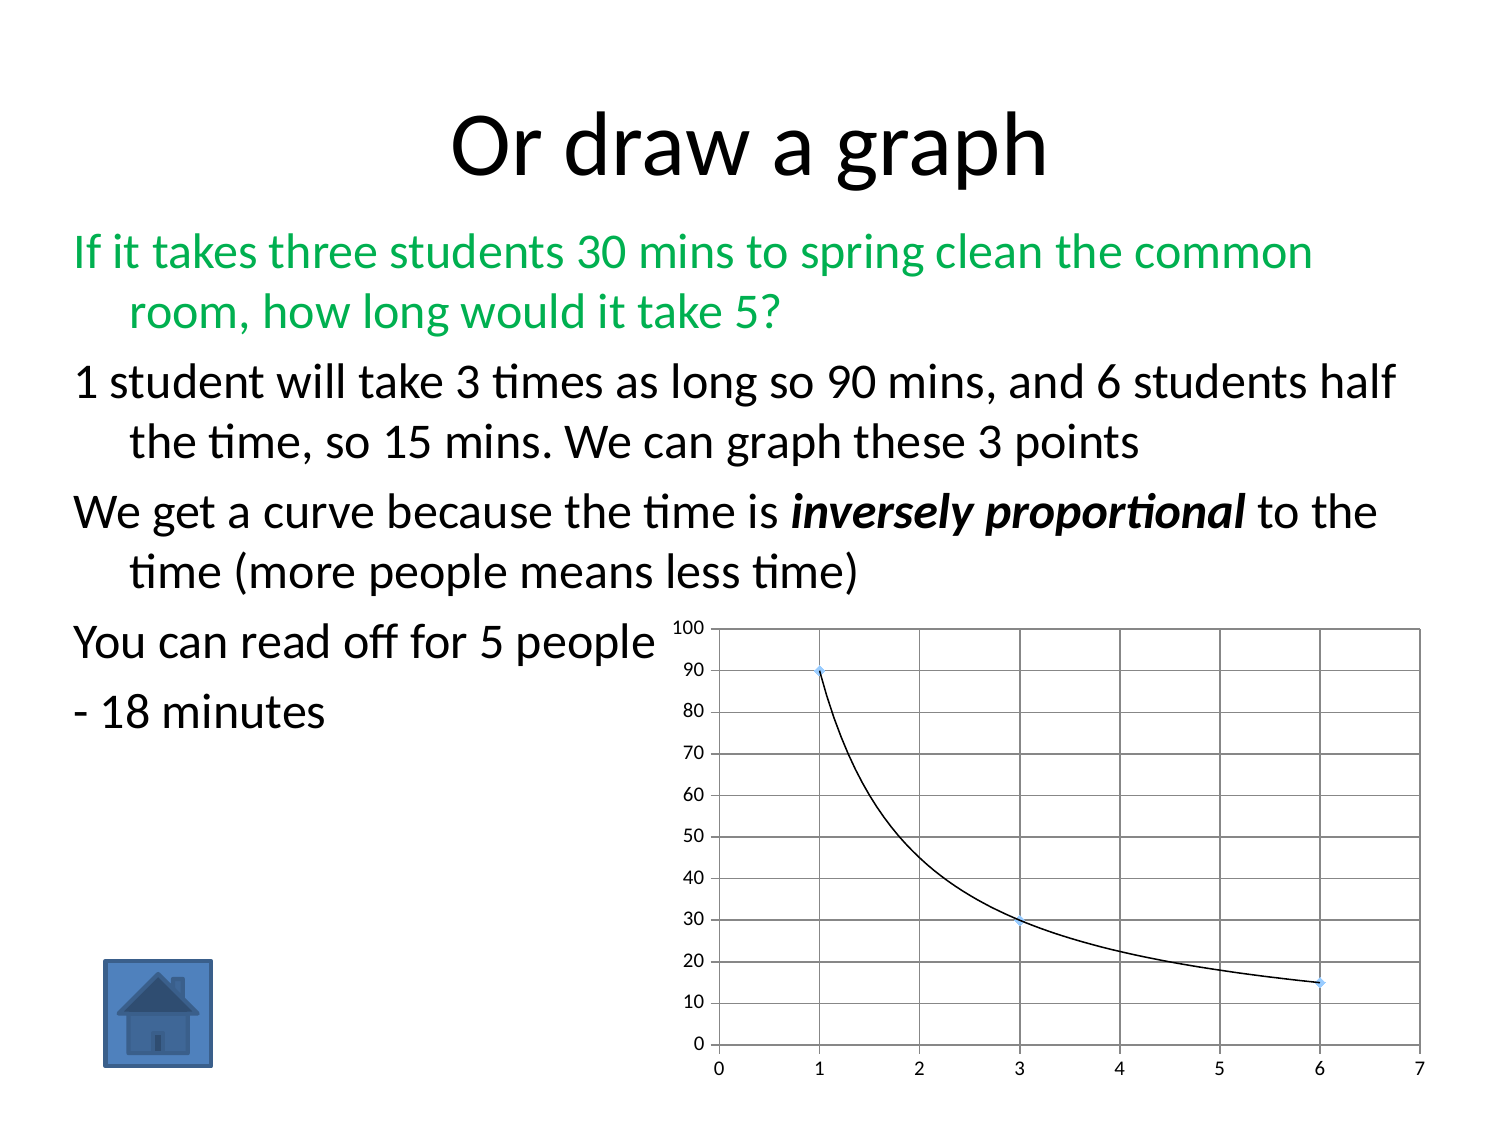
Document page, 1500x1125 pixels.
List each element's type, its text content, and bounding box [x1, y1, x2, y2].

list If it takes three students 30 mins to spring clean the common room, how long would it take 5? 1 student will take 3 times as long so 90 mins, and 6 students half the time, so 15 mins. We can graph these 3 points We get a curve because the time is inversely proportional to the time (more people means less time) You can read off for 5 people - 18 minutes [58, 210, 1425, 1005]
text_box [103, 959, 213, 1068]
chart [655, 609, 1442, 1091]
title Or draw a graph [75, 45, 1425, 210]
